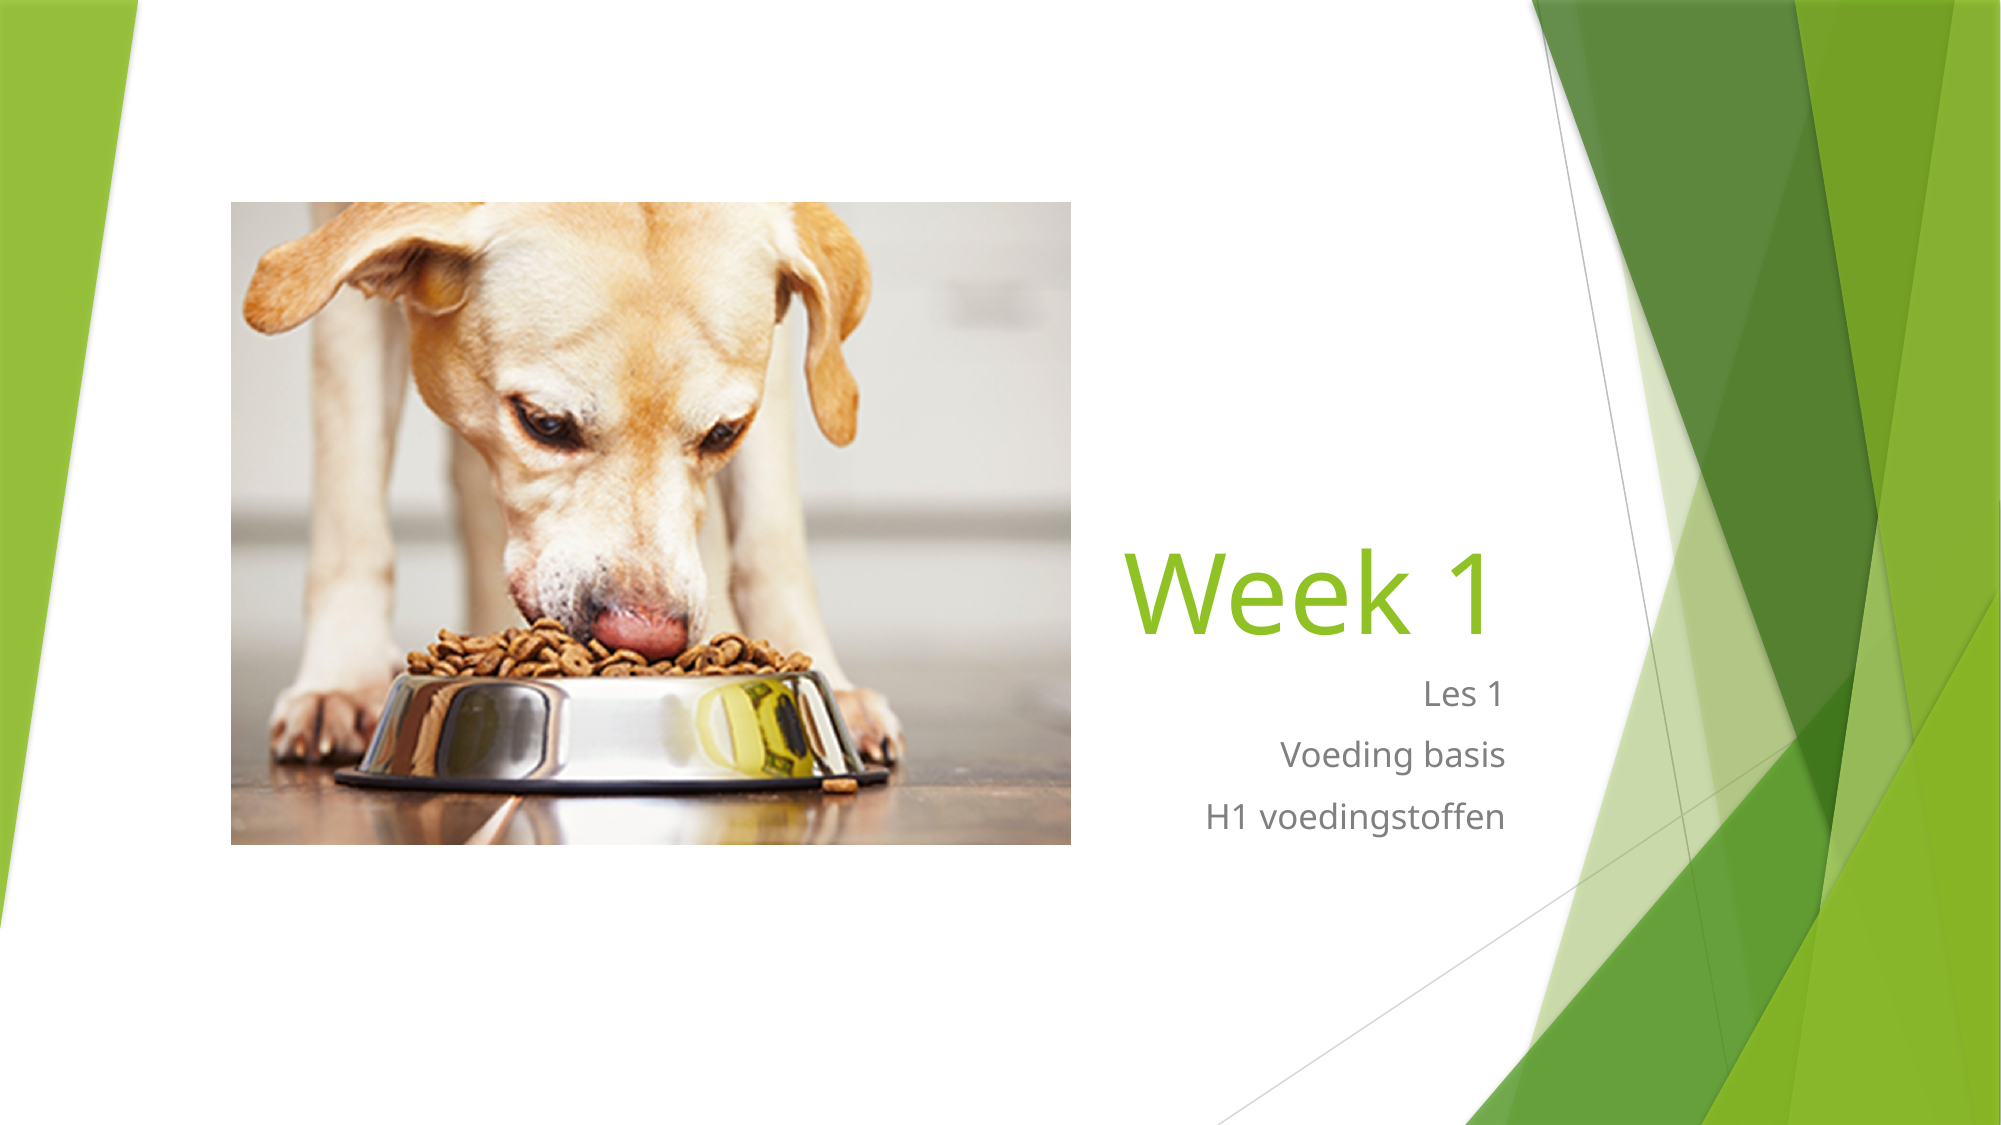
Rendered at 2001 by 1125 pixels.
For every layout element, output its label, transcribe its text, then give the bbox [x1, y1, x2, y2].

subtitle Les 1 Voeding basis H1 voedingstoffen [1076, 664, 1522, 845]
title Week 1 [1076, 394, 1522, 664]
picture [230, 201, 1072, 845]
